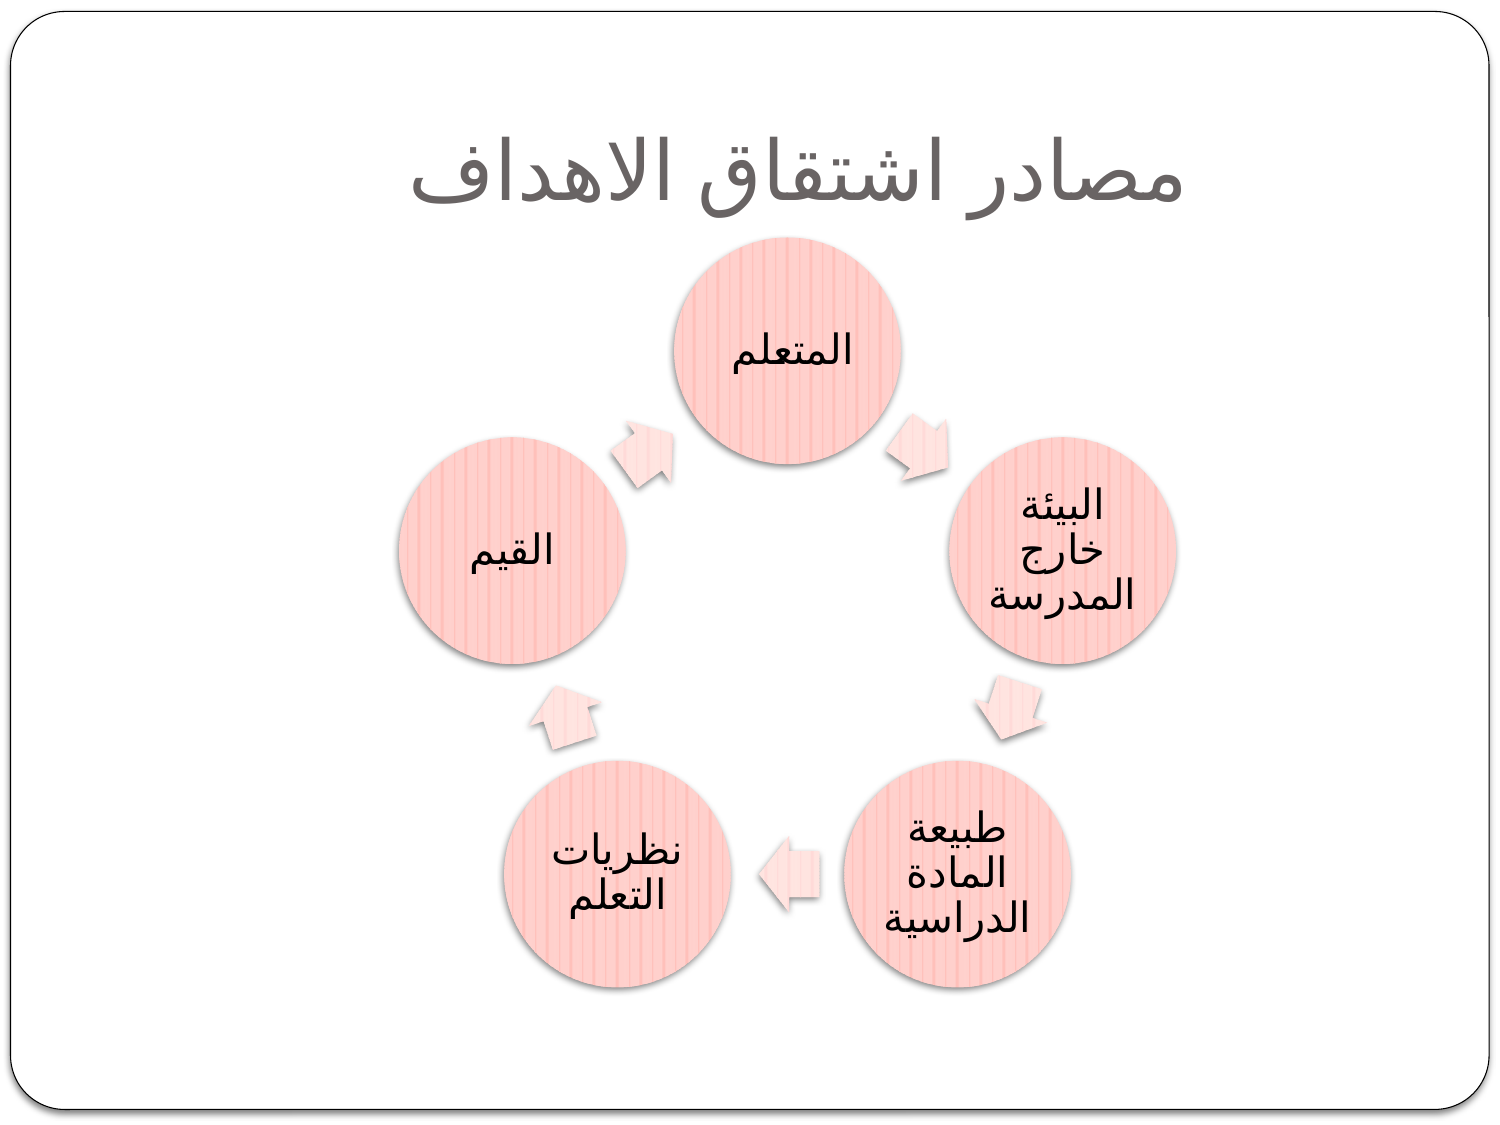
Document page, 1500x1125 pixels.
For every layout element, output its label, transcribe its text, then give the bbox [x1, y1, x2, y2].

title مصادر اشتقاق الاهداف [150, 45, 1425, 233]
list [149, 237, 1426, 988]
